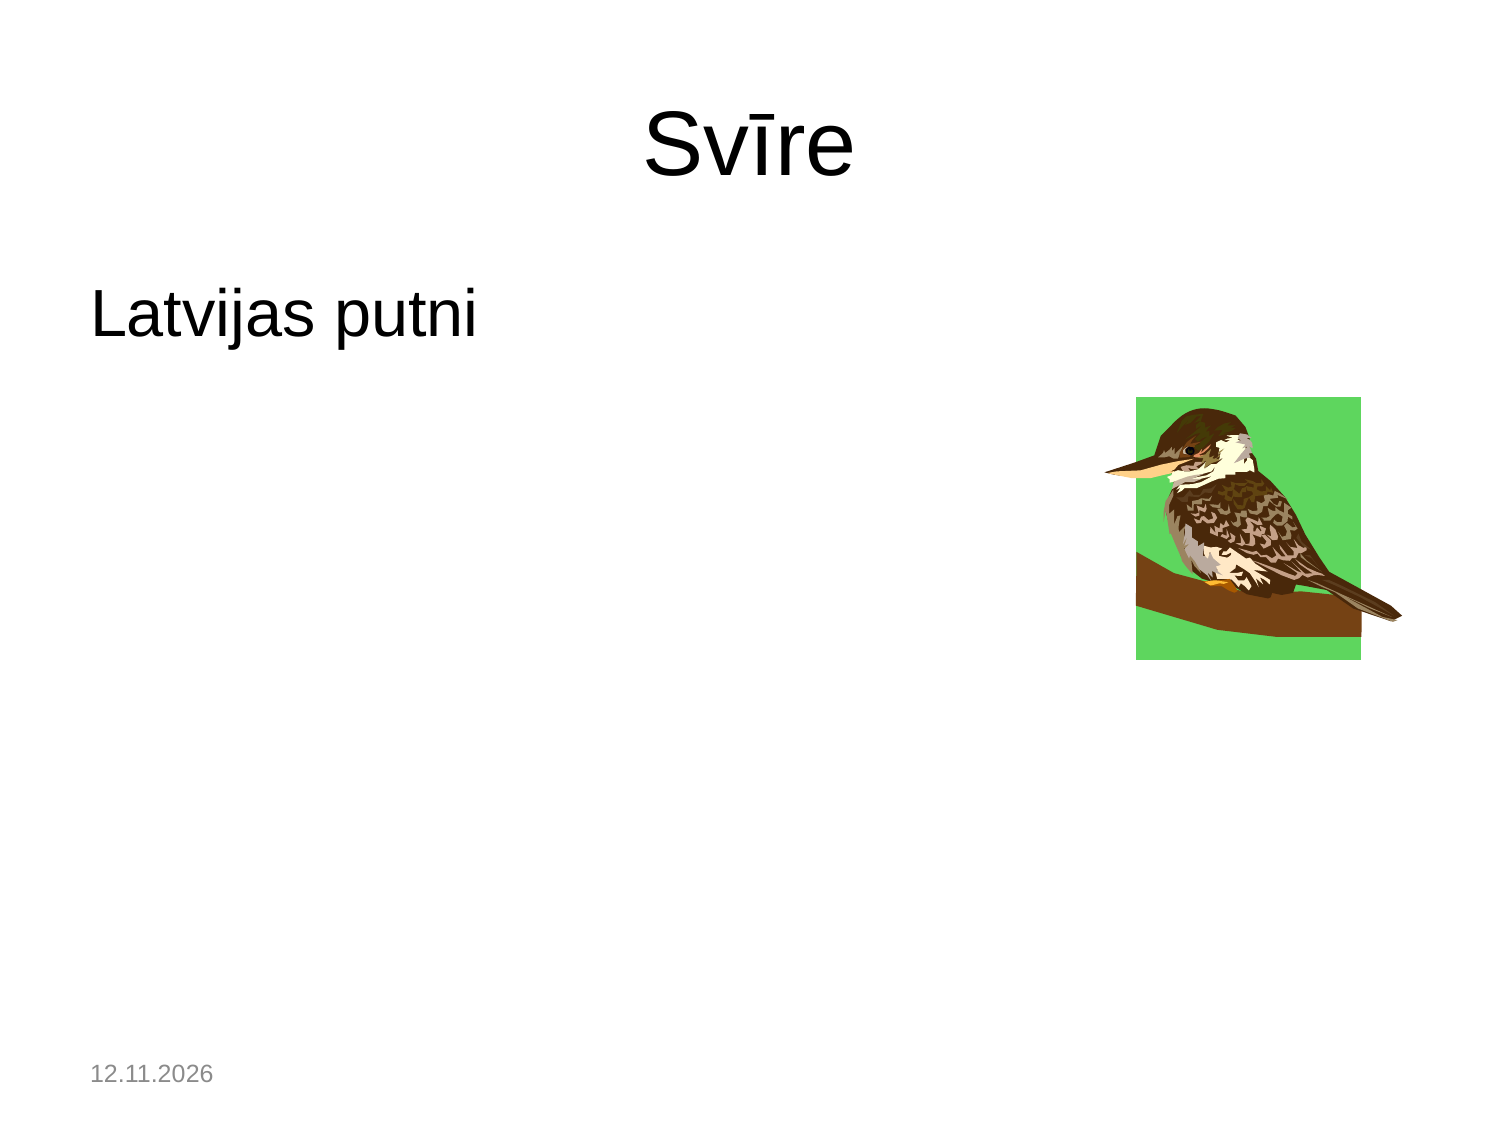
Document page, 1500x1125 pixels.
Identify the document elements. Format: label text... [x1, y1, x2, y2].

title Svīre [74, 44, 1426, 233]
picture [1104, 396, 1403, 660]
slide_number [75, 1042, 425, 1103]
list Latvijas putni [74, 262, 1426, 1006]
